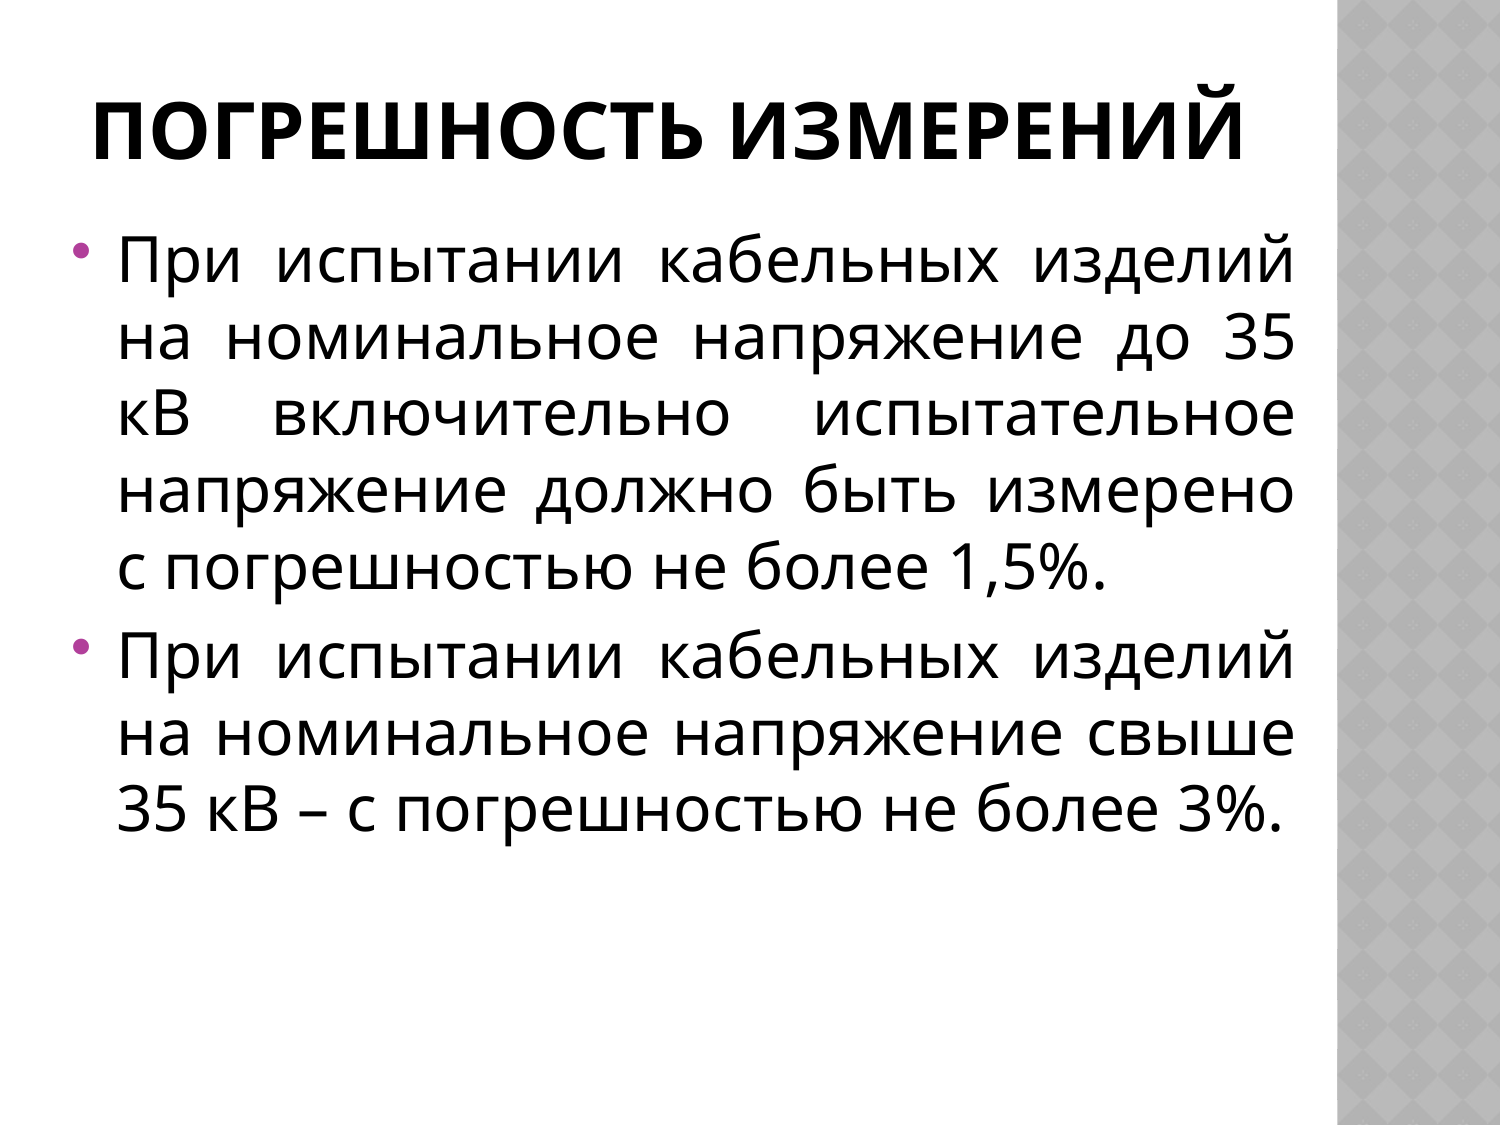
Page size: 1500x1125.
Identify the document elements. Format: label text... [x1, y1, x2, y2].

list При испытании кабельных изделий на номинальное напряжение до 35 кВ включительно испытательное напряжение должно быть измерено с погрешностью не более 1,5%. При испытании кабельных изделий на номинальное напряжение свыше 35 кВ – с погрешностью не более 3%. [58, 210, 1313, 1059]
title Погрешность измерений [75, 52, 1263, 176]
